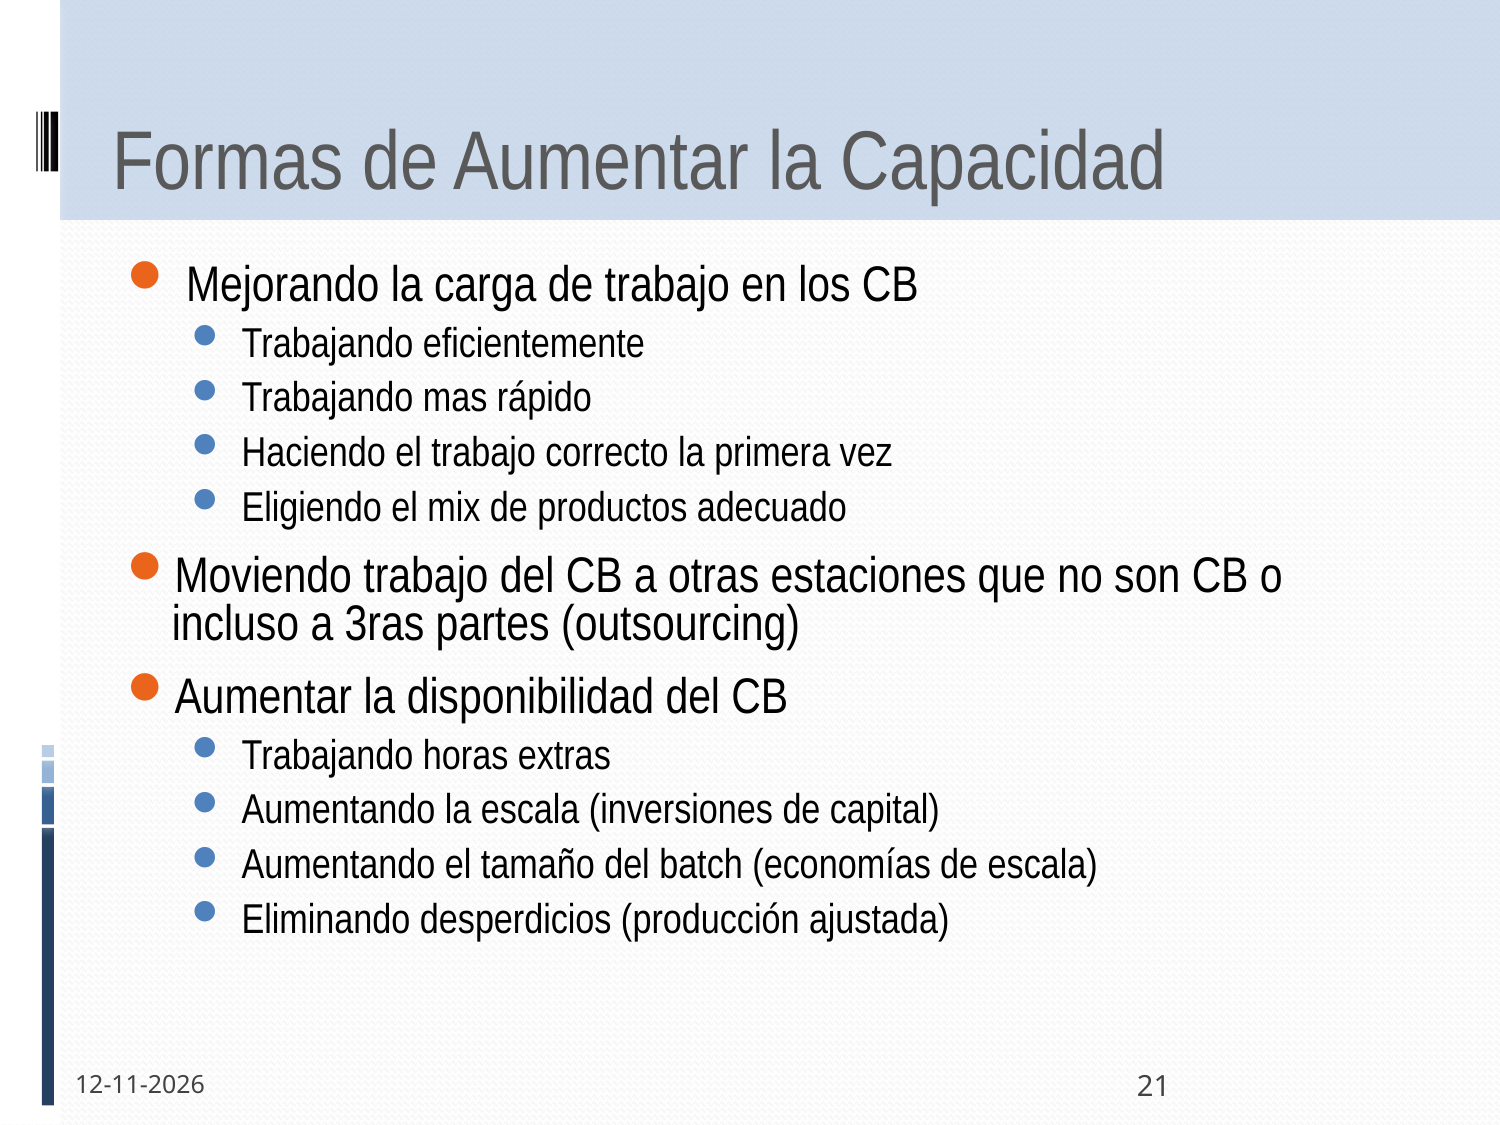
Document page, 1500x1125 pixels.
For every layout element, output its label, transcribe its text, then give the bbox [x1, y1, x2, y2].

slide_number 21 [1045, 1046, 1171, 1107]
title Formas de Aumentar la Capacidad [111, 18, 1436, 207]
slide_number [75, 1042, 243, 1103]
list Mejorando la carga de trabajo en los CB Trabajando eficientemente Trabajando mas rápido Haciendo el trabajo correcto la primera vez Eligiendo el mix de productos adecuado Moviendo trabajo del CB a otras estaciones que no son CB o incluso a 3ras partes (outsourcing) Aumentar la disponibilidad del CB Trabajando horas extras Aumentando la escala (inversiones de capital) Aumentando el tamaño del batch (economías de escala) Eliminando desperdicios (producción ajustada) [111, 255, 1436, 1038]
